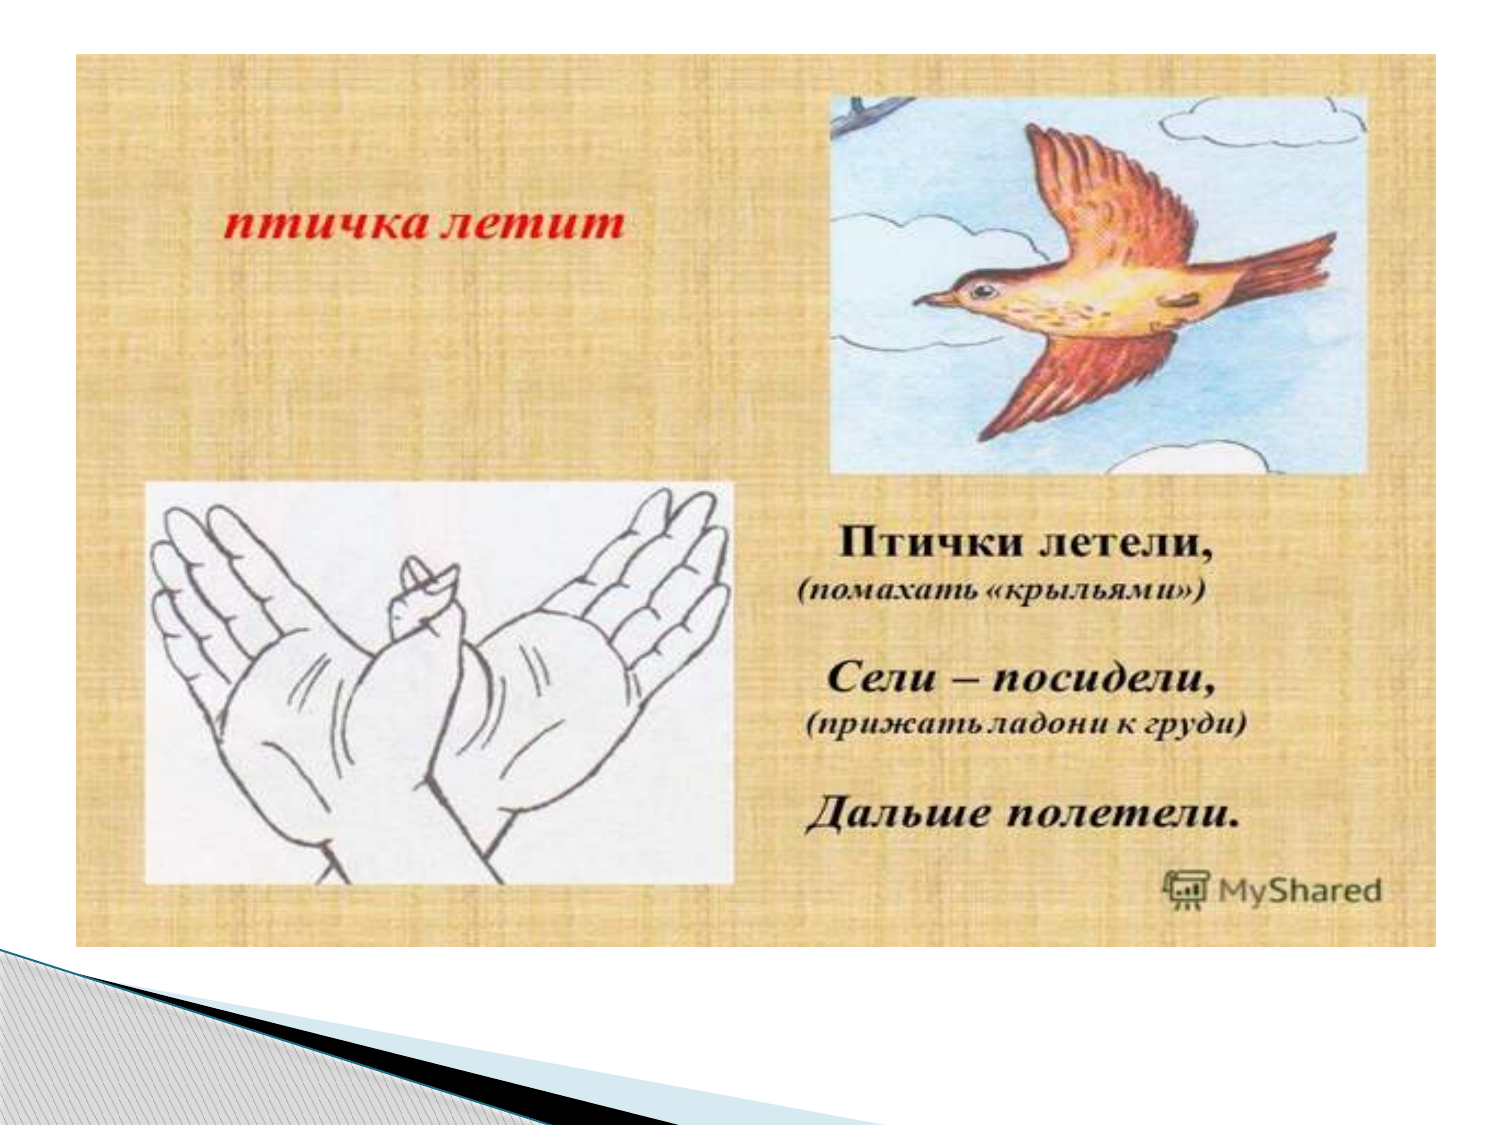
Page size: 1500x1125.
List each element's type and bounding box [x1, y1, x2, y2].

picture [76, 54, 1436, 947]
